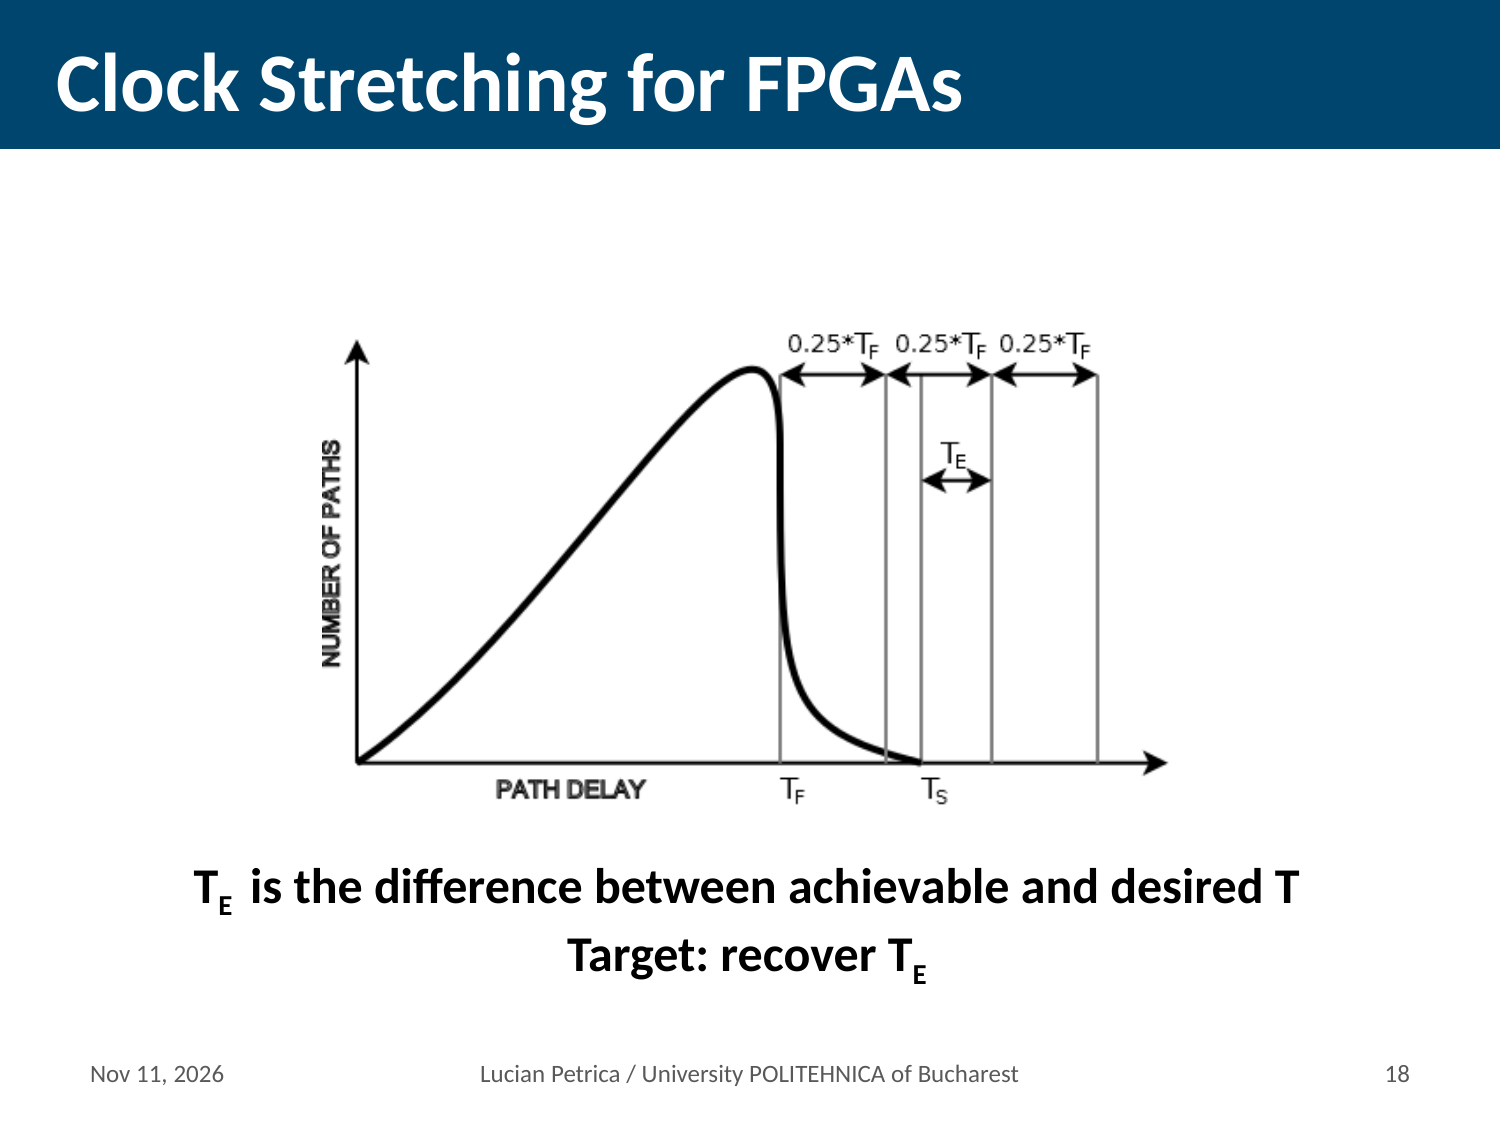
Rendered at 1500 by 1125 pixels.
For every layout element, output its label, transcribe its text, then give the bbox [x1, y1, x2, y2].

text_box TE is the difference between achievable and desired T Target: recover TE [178, 845, 1316, 998]
slide_number 17 [1246, 1042, 1425, 1103]
footer Lucian Petrica / University POLITEHNICA of Bucharest [277, 1042, 1223, 1103]
title Clock Stretching for FPGAs [41, 15, 1459, 142]
slide_number 11-Mar-15 [75, 1042, 254, 1103]
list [322, 326, 1172, 808]
